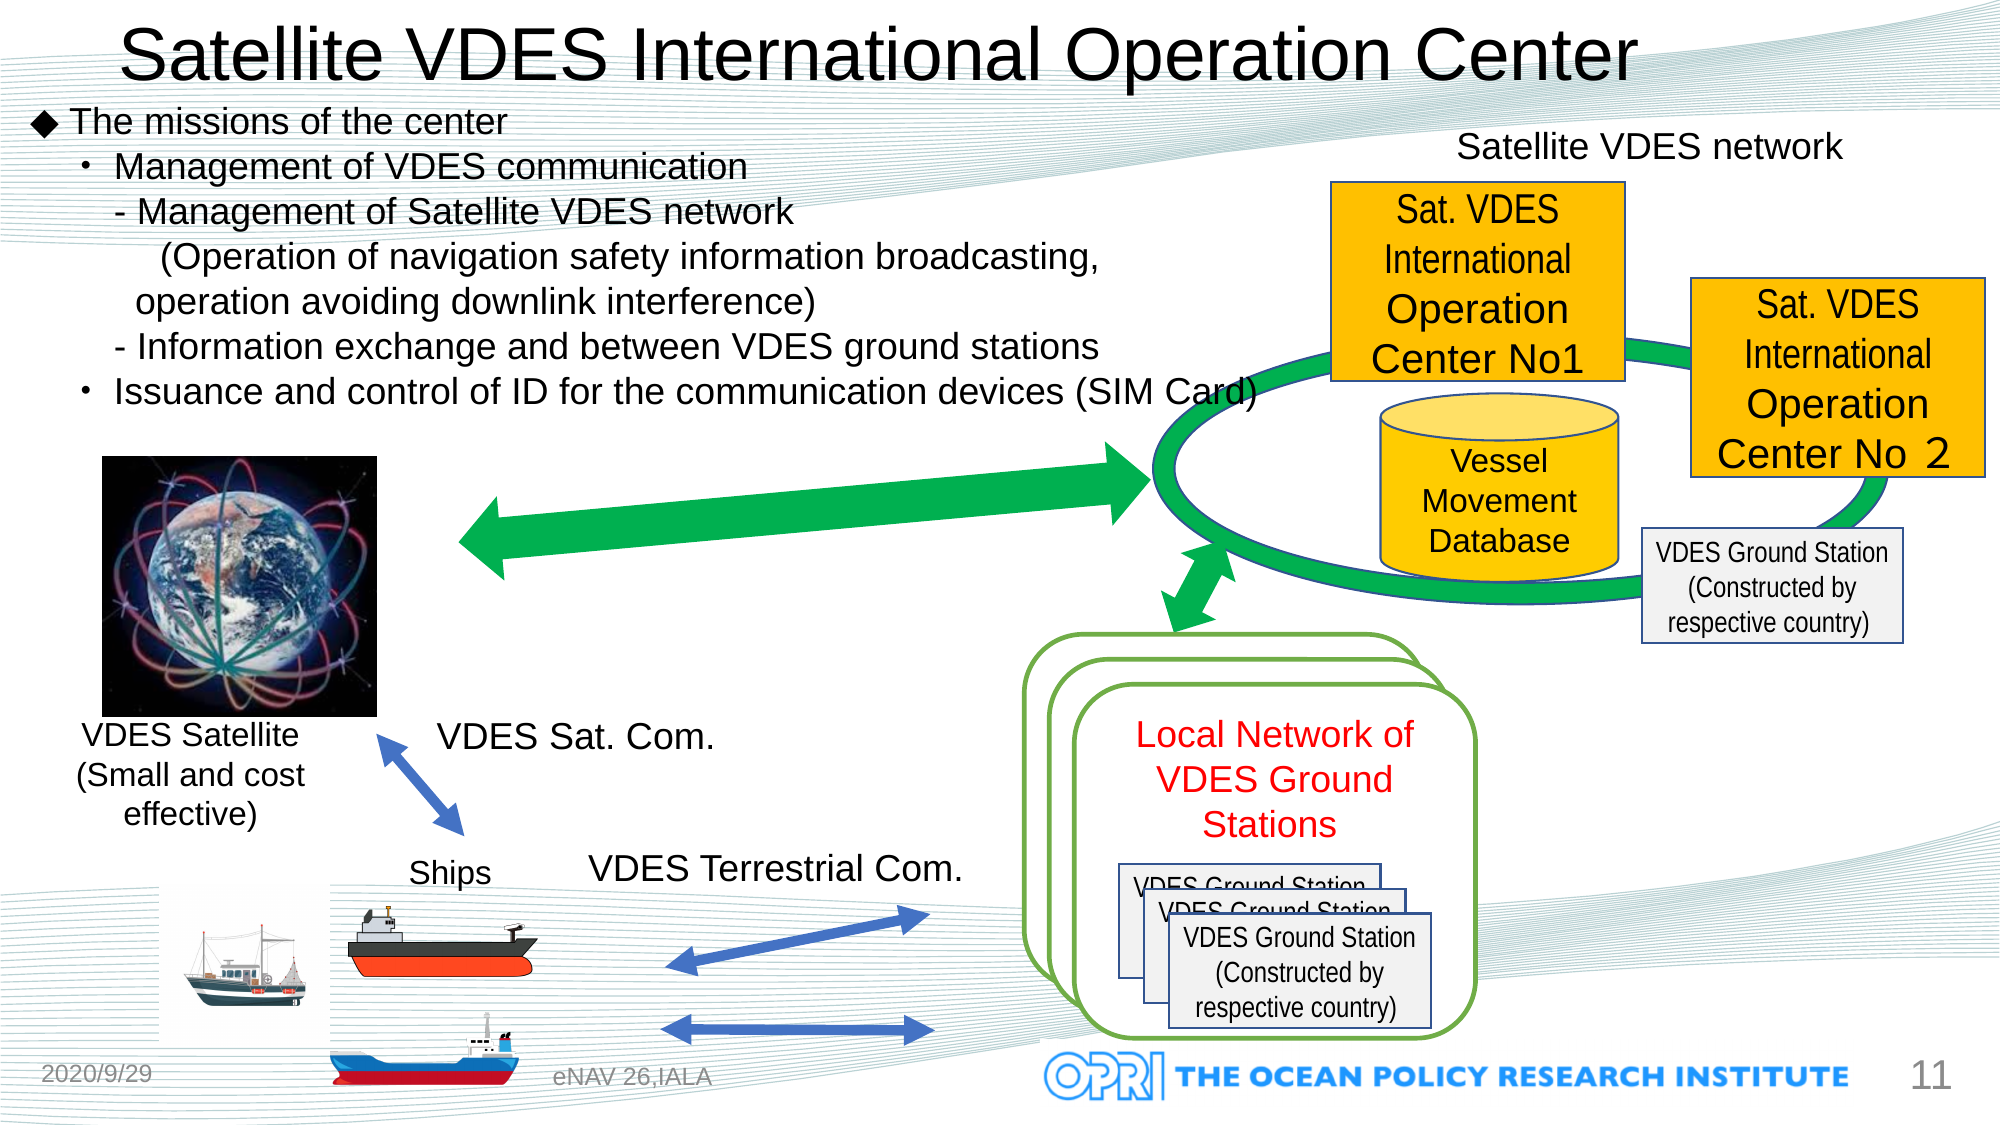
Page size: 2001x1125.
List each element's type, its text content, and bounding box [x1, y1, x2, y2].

text_box [1160, 540, 1236, 631]
text_box Sat. VDES International Operation Center No２ [1690, 277, 1986, 478]
slide_number 11 [1885, 1042, 1969, 1103]
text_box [1024, 634, 1426, 989]
text_box Ships [408, 850, 573, 891]
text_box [1049, 659, 1451, 1014]
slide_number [25, 1042, 240, 1103]
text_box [1074, 684, 1476, 1039]
picture [102, 456, 377, 717]
text_box [1152, 458, 1641, 606]
text_box VDES Ground Station (Constructed by respective country) [1641, 527, 1904, 644]
picture [158, 884, 519, 1085]
text_box ◆ The missions of the center ・Management of VDES communication - Management of Satellite VDES network (Operation of navigation safety information broadcasting, operation avoiding downlink interference) - Information exchange and between VDES ground stations ・Issuance and control of ID for the communication devices (SIM Card) [29, 97, 1358, 458]
text_box Satellite VDES International Operation Center [118, 0, 1876, 114]
picture [1040, 1039, 1854, 1107]
footer eNAV 26,IALA [295, 1045, 971, 1105]
text_box Sat. VDES International Operation Center No1 [1330, 181, 1626, 382]
text_box Satellite VDES network [1441, 114, 1859, 175]
text_box Vessel Movement Database [1379, 392, 1620, 583]
text_box VDES Terrestrial Com. [573, 836, 980, 897]
text_box [458, 458, 1151, 581]
text_box VDES Satellite (Small and cost effective) [30, 712, 352, 833]
text_box [1626, 337, 1690, 371]
picture [348, 906, 538, 977]
text_box VDES Sat. Com. [421, 704, 731, 765]
text_box [1815, 478, 1889, 527]
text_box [664, 914, 931, 968]
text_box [376, 733, 465, 837]
